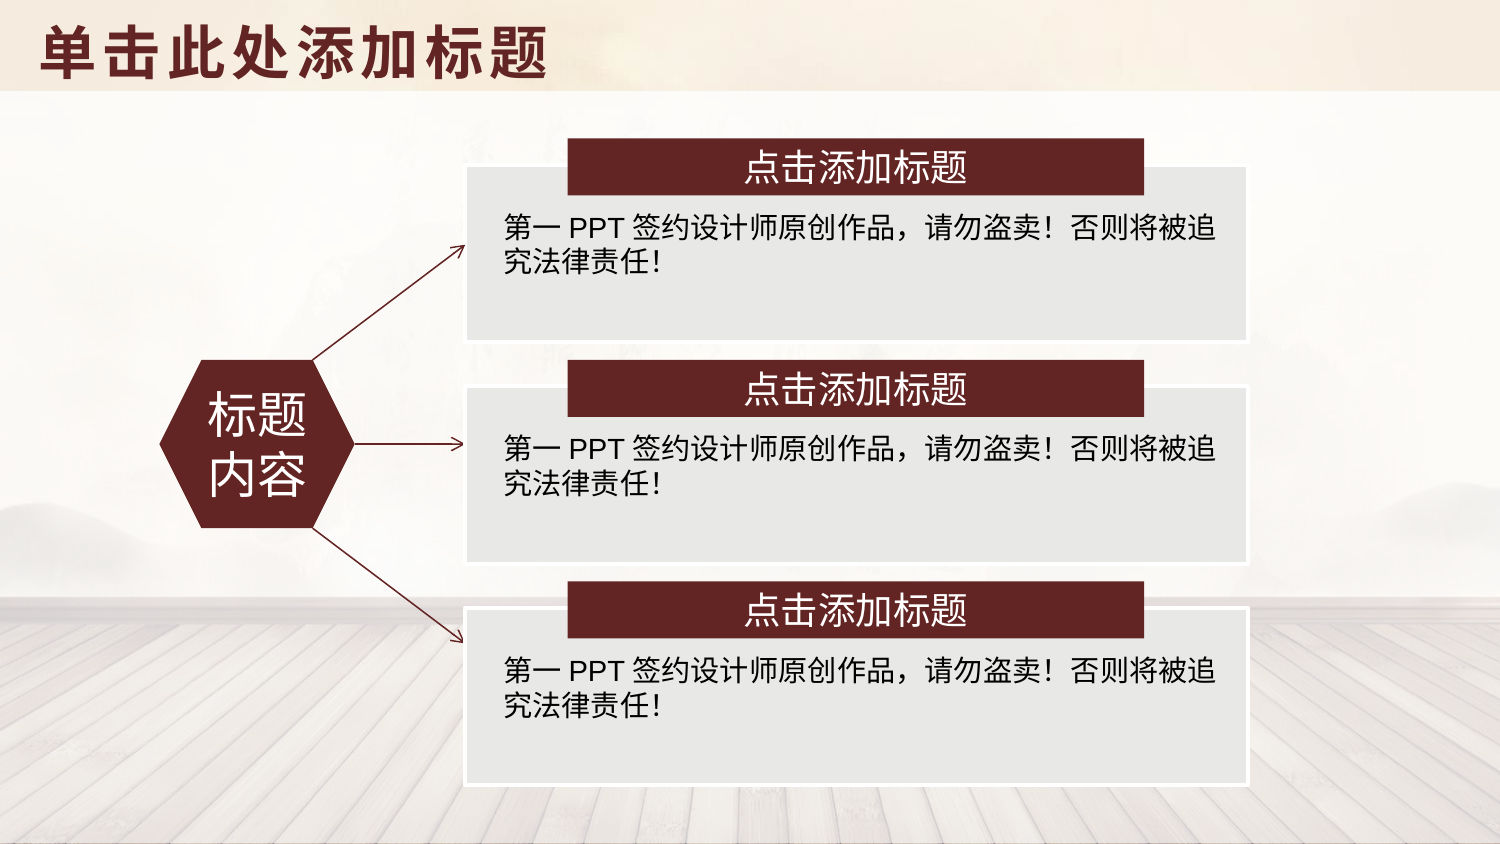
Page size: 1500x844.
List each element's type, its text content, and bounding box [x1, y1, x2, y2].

text_box 单击此处添加标题 [23, 8, 564, 94]
text_box 第一PPT签约设计师原创作品，请勿盗卖！否则将被追究法律责任！ [491, 424, 1237, 506]
picture [0, 0, 1500, 91]
text_box 点击添加标题 [567, 138, 1145, 196]
text_box [465, 607, 1248, 786]
text_box 标题内容 [159, 359, 355, 529]
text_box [312, 244, 466, 361]
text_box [312, 527, 466, 644]
text_box 第一PPT签约设计师原创作品，请勿盗卖！否则将被追究法律责任！ [491, 203, 1237, 285]
text_box 点击添加标题 [567, 581, 1145, 639]
text_box 第一PPT签约设计师原创作品，请勿盗卖！否则将被追究法律责任！ [491, 646, 1237, 728]
text_box [465, 386, 1248, 564]
text_box [465, 164, 1248, 343]
text_box 点击添加标题 [567, 359, 1145, 417]
